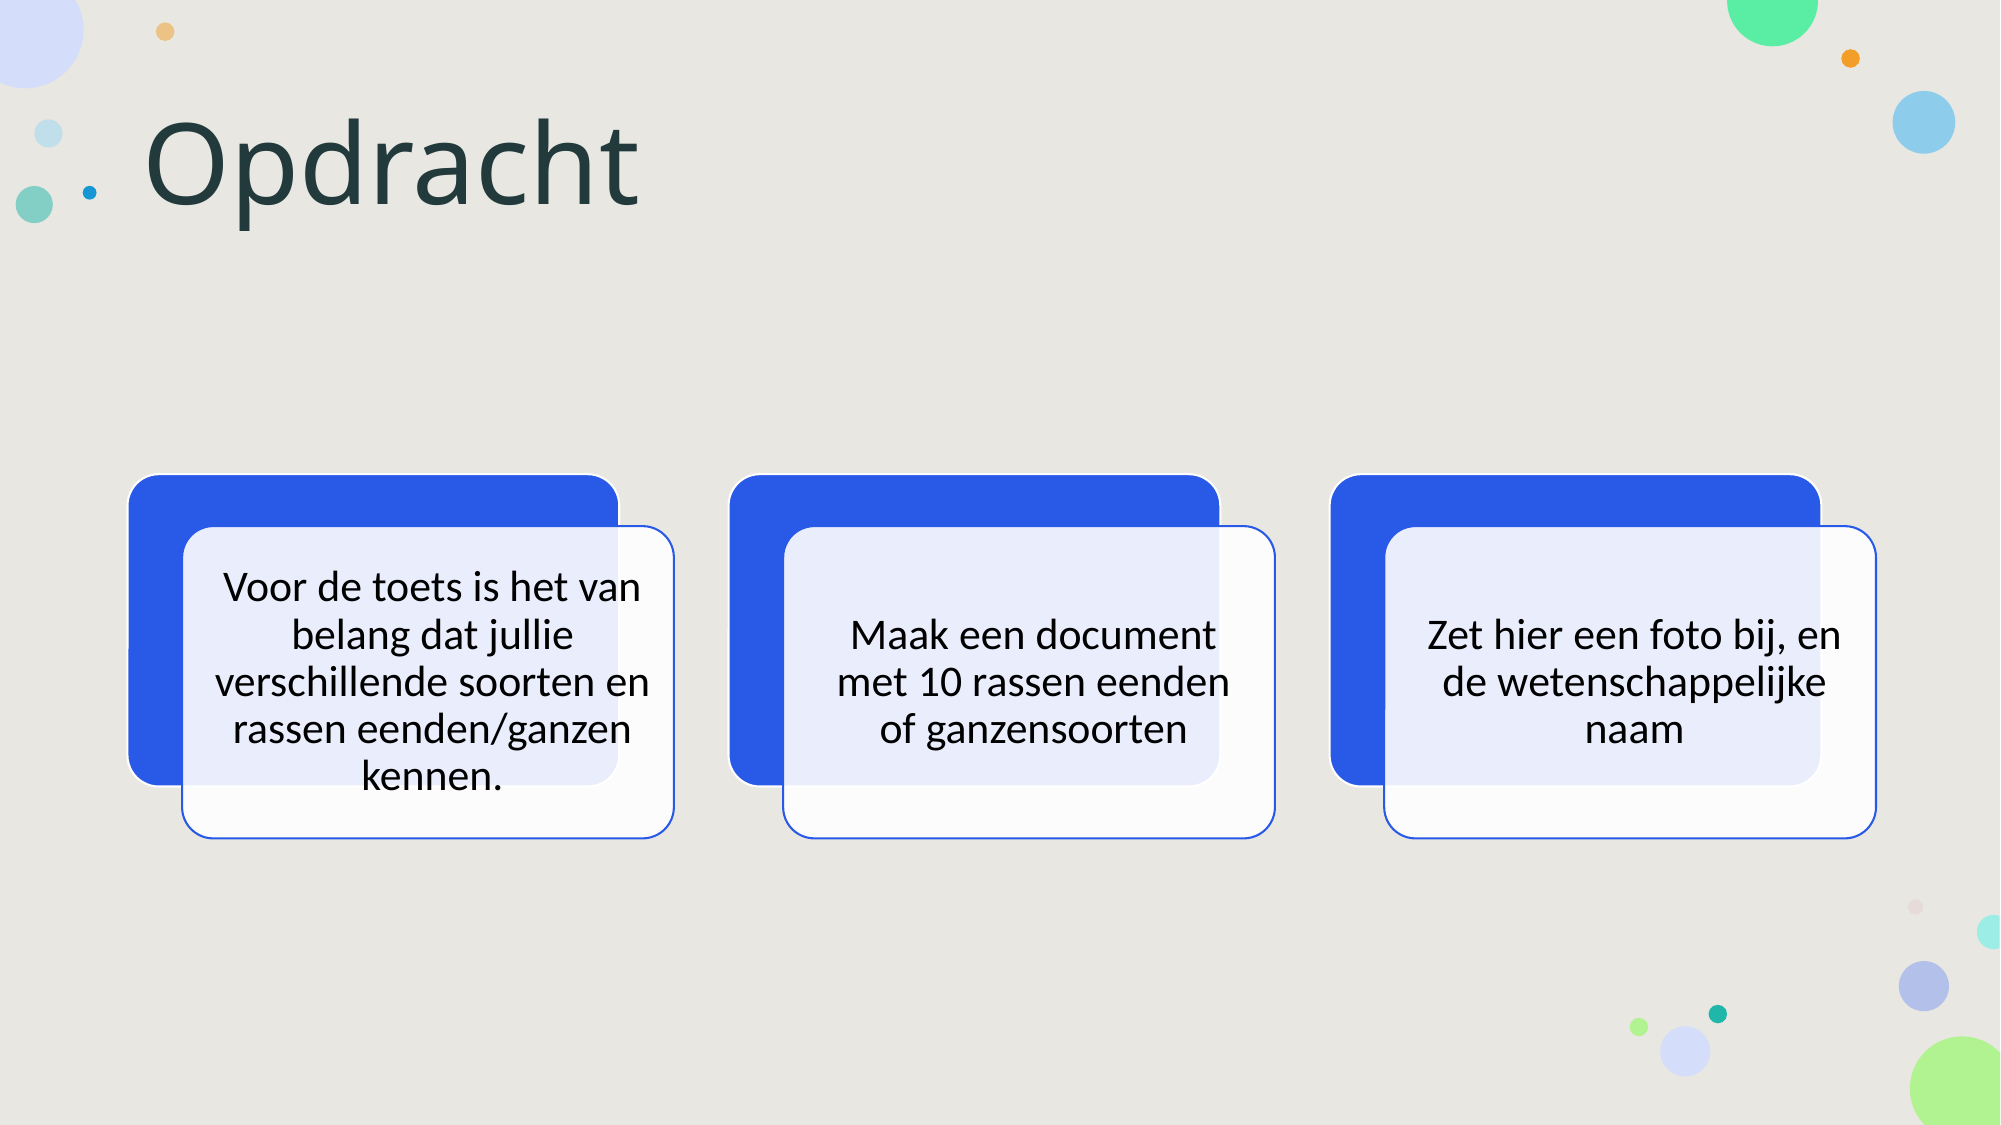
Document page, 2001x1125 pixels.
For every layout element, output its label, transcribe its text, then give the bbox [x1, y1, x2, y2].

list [127, 299, 1877, 1014]
title Opdracht [127, 59, 1877, 278]
